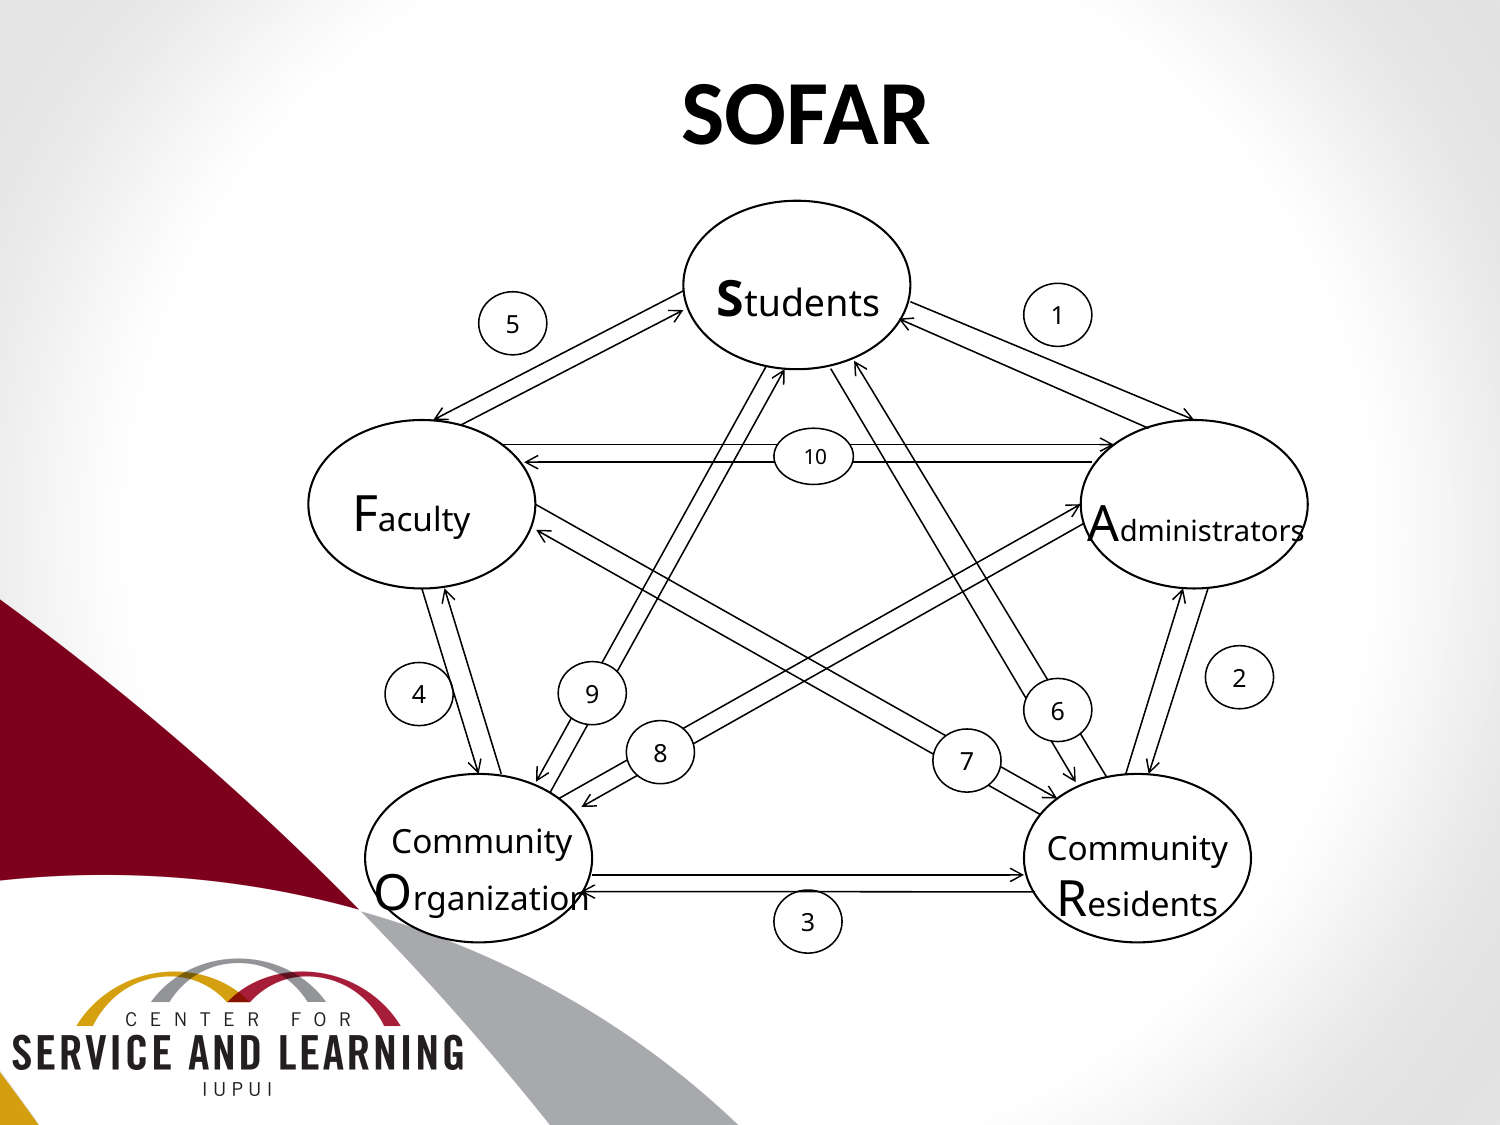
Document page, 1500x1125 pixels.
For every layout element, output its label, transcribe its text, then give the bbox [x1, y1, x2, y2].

picture [0, 0, 1500, 1125]
title SOFAR [187, 45, 1425, 233]
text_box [308, 200, 1322, 944]
